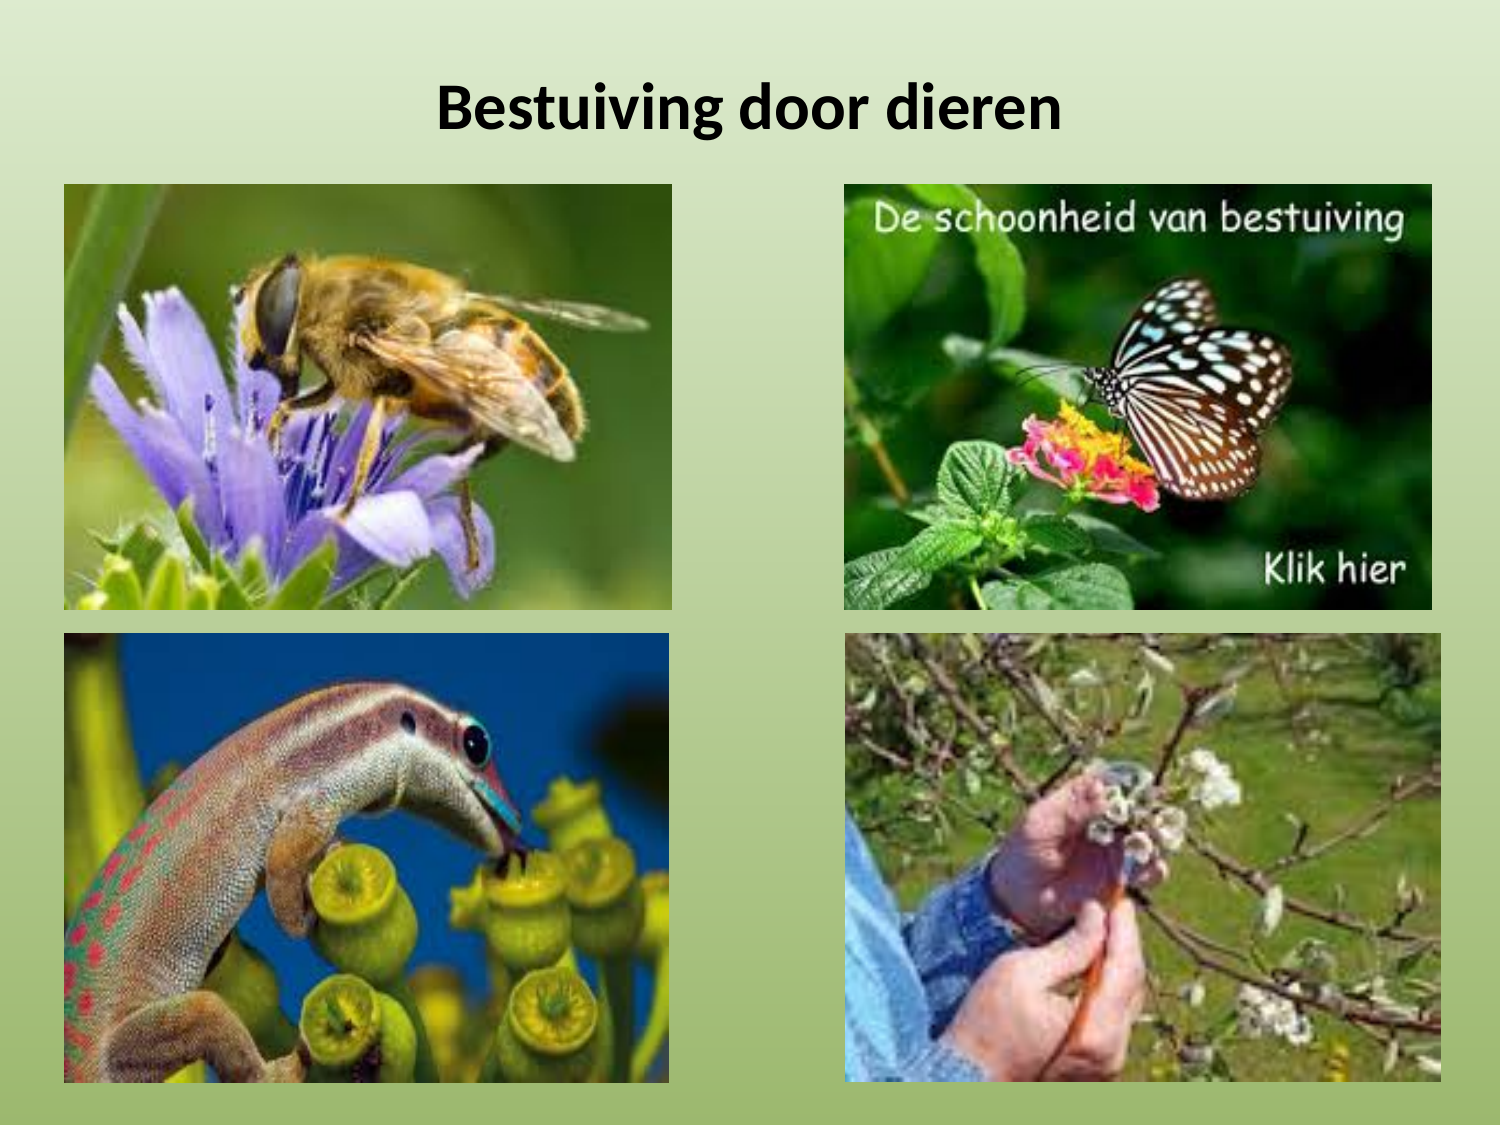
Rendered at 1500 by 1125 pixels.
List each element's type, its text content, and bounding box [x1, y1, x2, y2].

title Bestuiving door dieren [75, 45, 1425, 161]
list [64, 184, 672, 610]
picture [64, 633, 669, 1083]
picture [845, 633, 1442, 1082]
picture [844, 184, 1432, 610]
